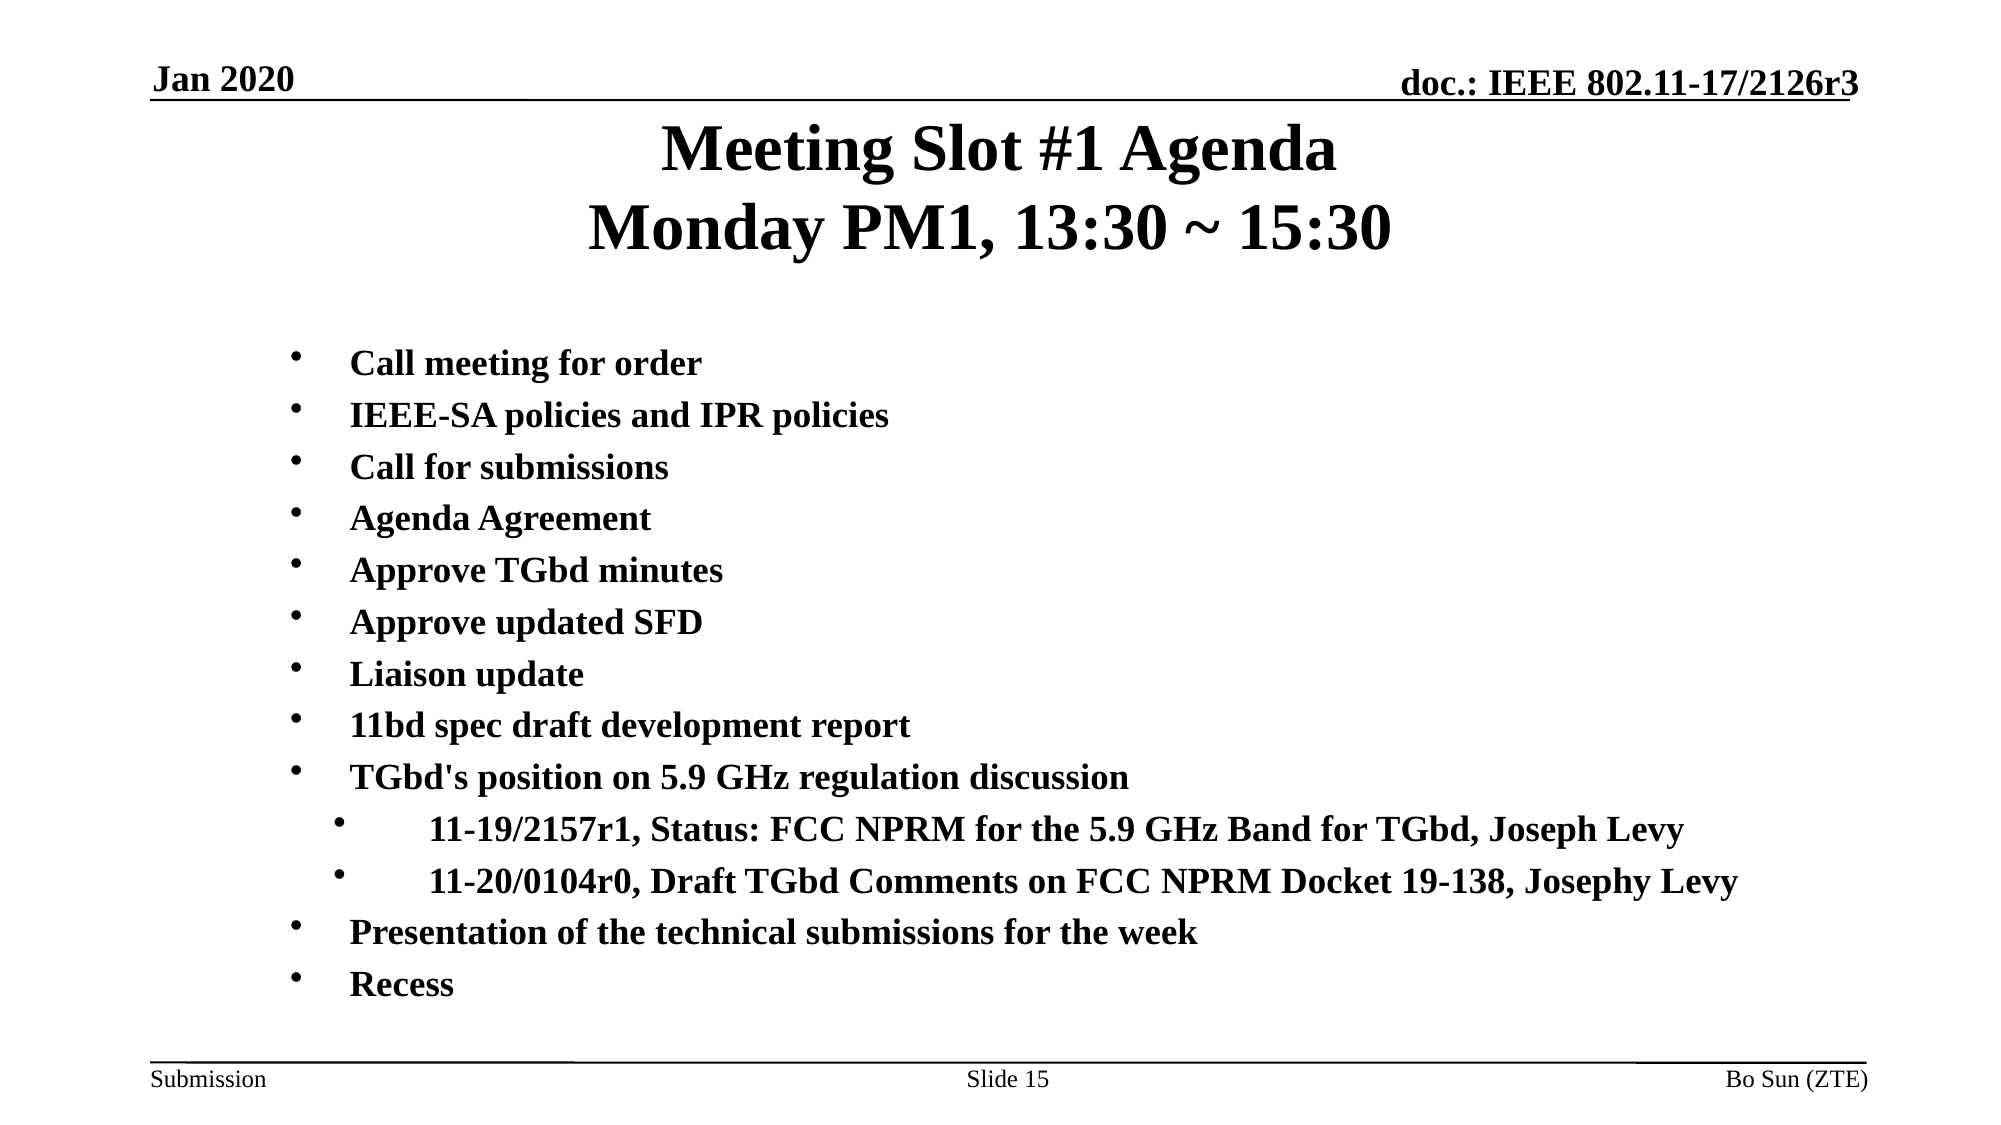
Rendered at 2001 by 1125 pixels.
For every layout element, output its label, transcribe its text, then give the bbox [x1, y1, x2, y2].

text_box Call meeting for order IEEE-SA policies and IPR policies Call for submissions Agenda Agreement Approve TGbd minutes Approve updated SFD Liaison update 11bd spec draft development report TGbd's position on 5.9 GHz regulation discussion 11-19/2157r1, Status: FCC NPRM for the 5.9 GHz Band for TGbd, Joseph Levy 11-20/0104r0, Draft TGbd Comments on FCC NPRM Docket 19-138, Josephy Levy Presentation of the technical submissions for the week Recess [274, 331, 1763, 1025]
footer Bo Sun (ZTE) [1171, 1061, 1869, 1093]
text_box Meeting Slot #1 Agenda Monday PM1, 13:30 ~ 15:30 [362, 99, 1638, 267]
slide_number Slide [949, 1061, 1067, 1123]
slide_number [152, 54, 563, 100]
